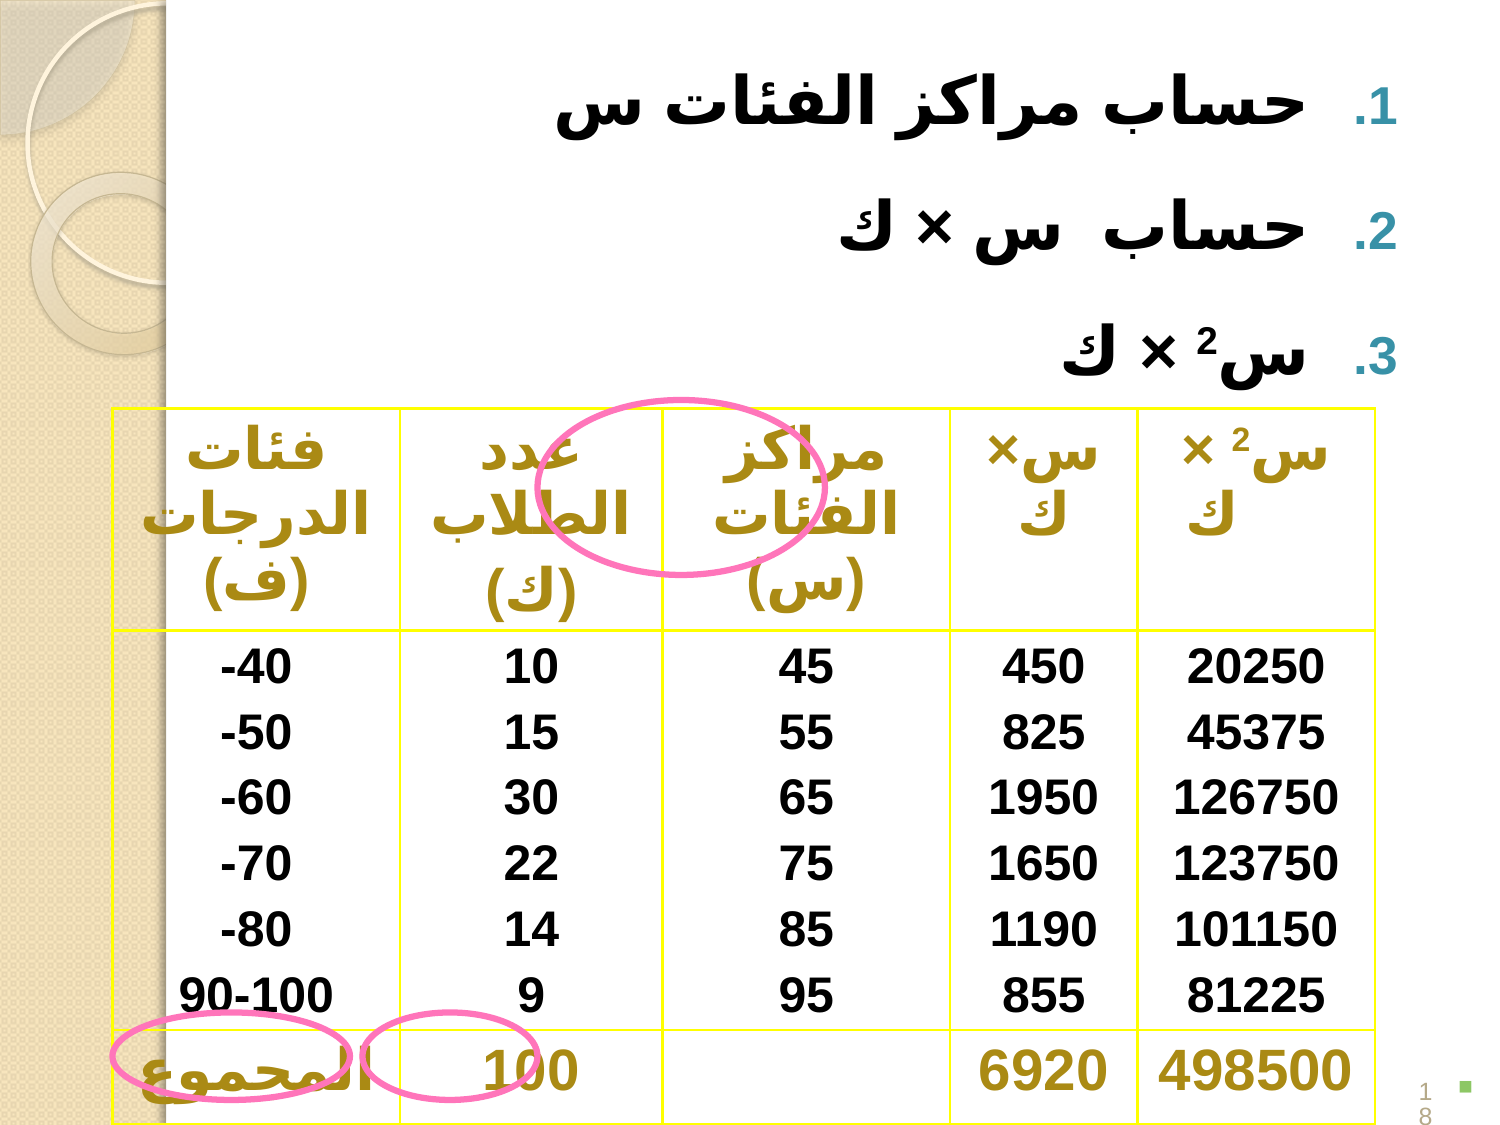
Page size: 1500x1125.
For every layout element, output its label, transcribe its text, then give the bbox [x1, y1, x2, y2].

table_header س2 × ك [1139, 410, 1374, 629]
table_cell 100 [401, 1031, 661, 1123]
table_cell 20250 45375 126750 123750 101150 81225 [1139, 632, 1374, 1029]
list حساب مراكز الفئات س حساب س × ك س2 × ك [49, 49, 1413, 426]
text_box [112, 1012, 350, 1100]
table_header عدد الطلاب (ك) [401, 410, 661, 629]
slide_number 18 [1413, 1034, 1488, 1113]
table_cell 6920 [951, 1031, 1136, 1123]
table_cell 45 55 65 75 85 95 [664, 632, 949, 1029]
table_header س× ك [951, 410, 1136, 629]
text_box [362, 1012, 538, 1100]
table_cell 10 15 30 22 14 9 [401, 632, 661, 1029]
table_cell 450 825 1950 1650 1190 855 [951, 632, 1136, 1029]
table_header فئات الدرجات (ف) [114, 410, 399, 629]
table_header مراكز الفئات (س) [664, 410, 949, 629]
table_cell [664, 1031, 949, 1123]
table_cell المجموع [114, 1031, 399, 1123]
text_box [537, 399, 825, 575]
table_cell 40- 50- 60- 70- 80- 90-100 [114, 632, 399, 1029]
table_cell 498500 [1139, 1031, 1374, 1123]
